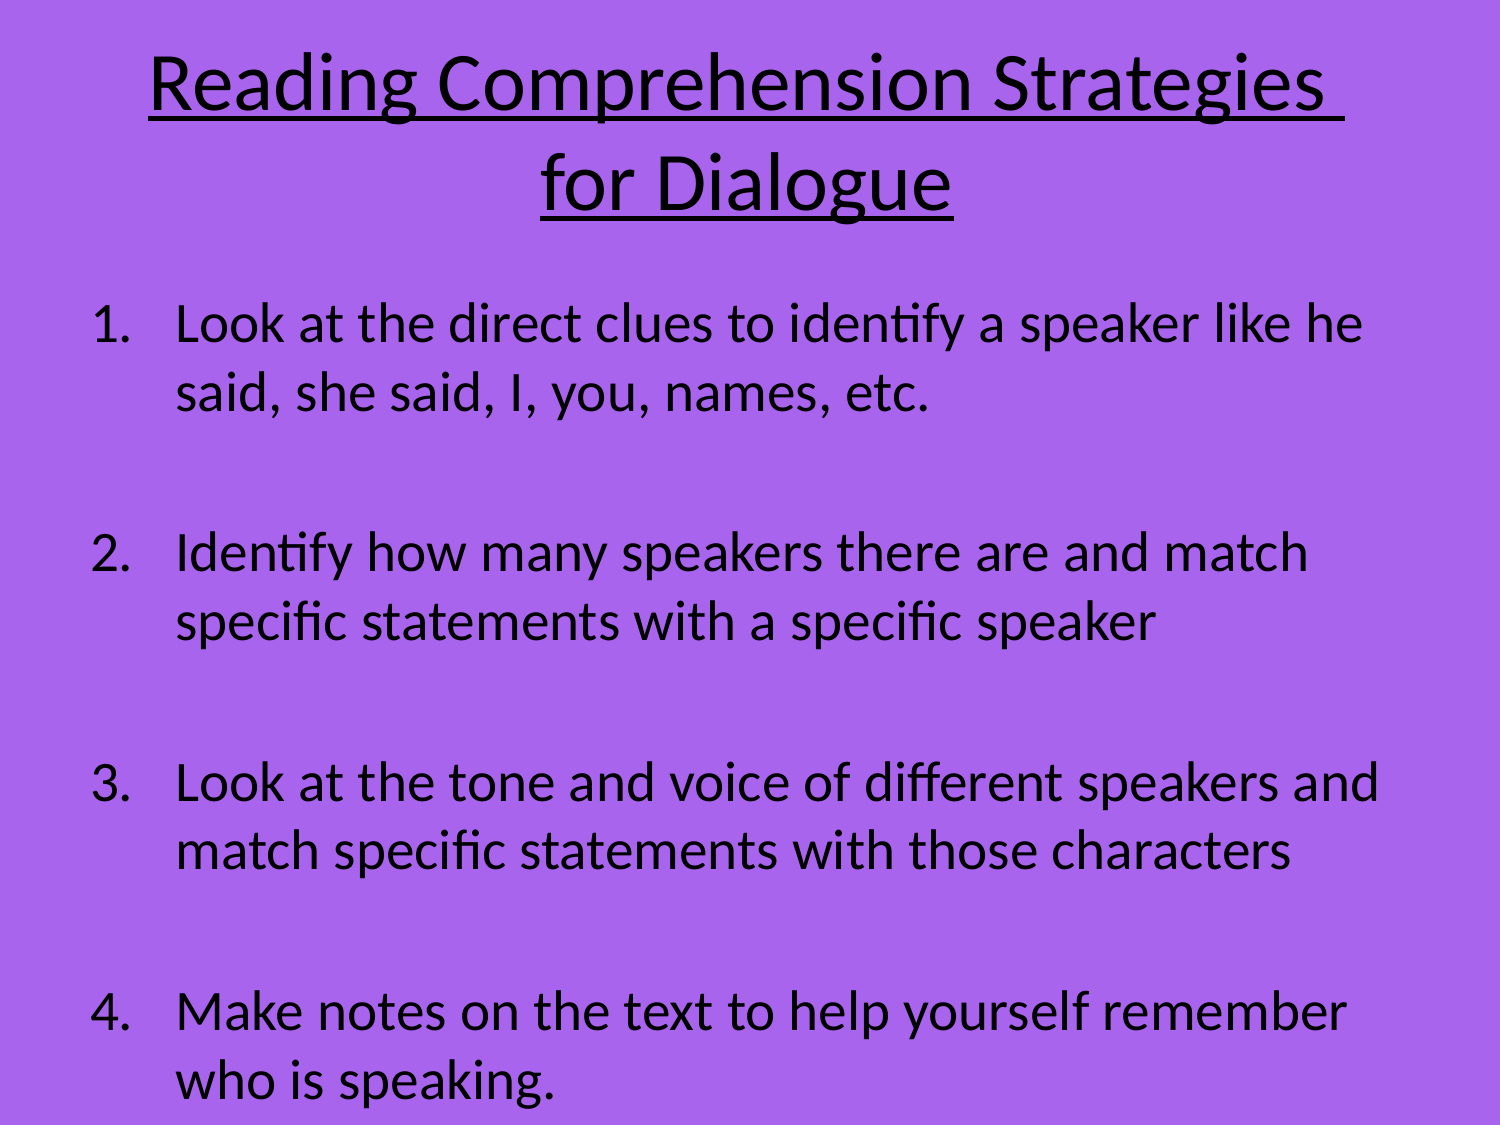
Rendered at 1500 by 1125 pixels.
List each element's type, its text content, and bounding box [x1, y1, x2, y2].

title Reading Comprehension Strategies for Dialogue [30, 33, 1463, 221]
list Look at the direct clues to identify a speaker like he said, she said, I, you, names, etc. Identify how many speakers there are and match specific statements with a specific speaker Look at the tone and voice of different speakers and match specific statements with those characters Make notes on the text to help yourself remember who is speaking. [75, 277, 1425, 1125]
